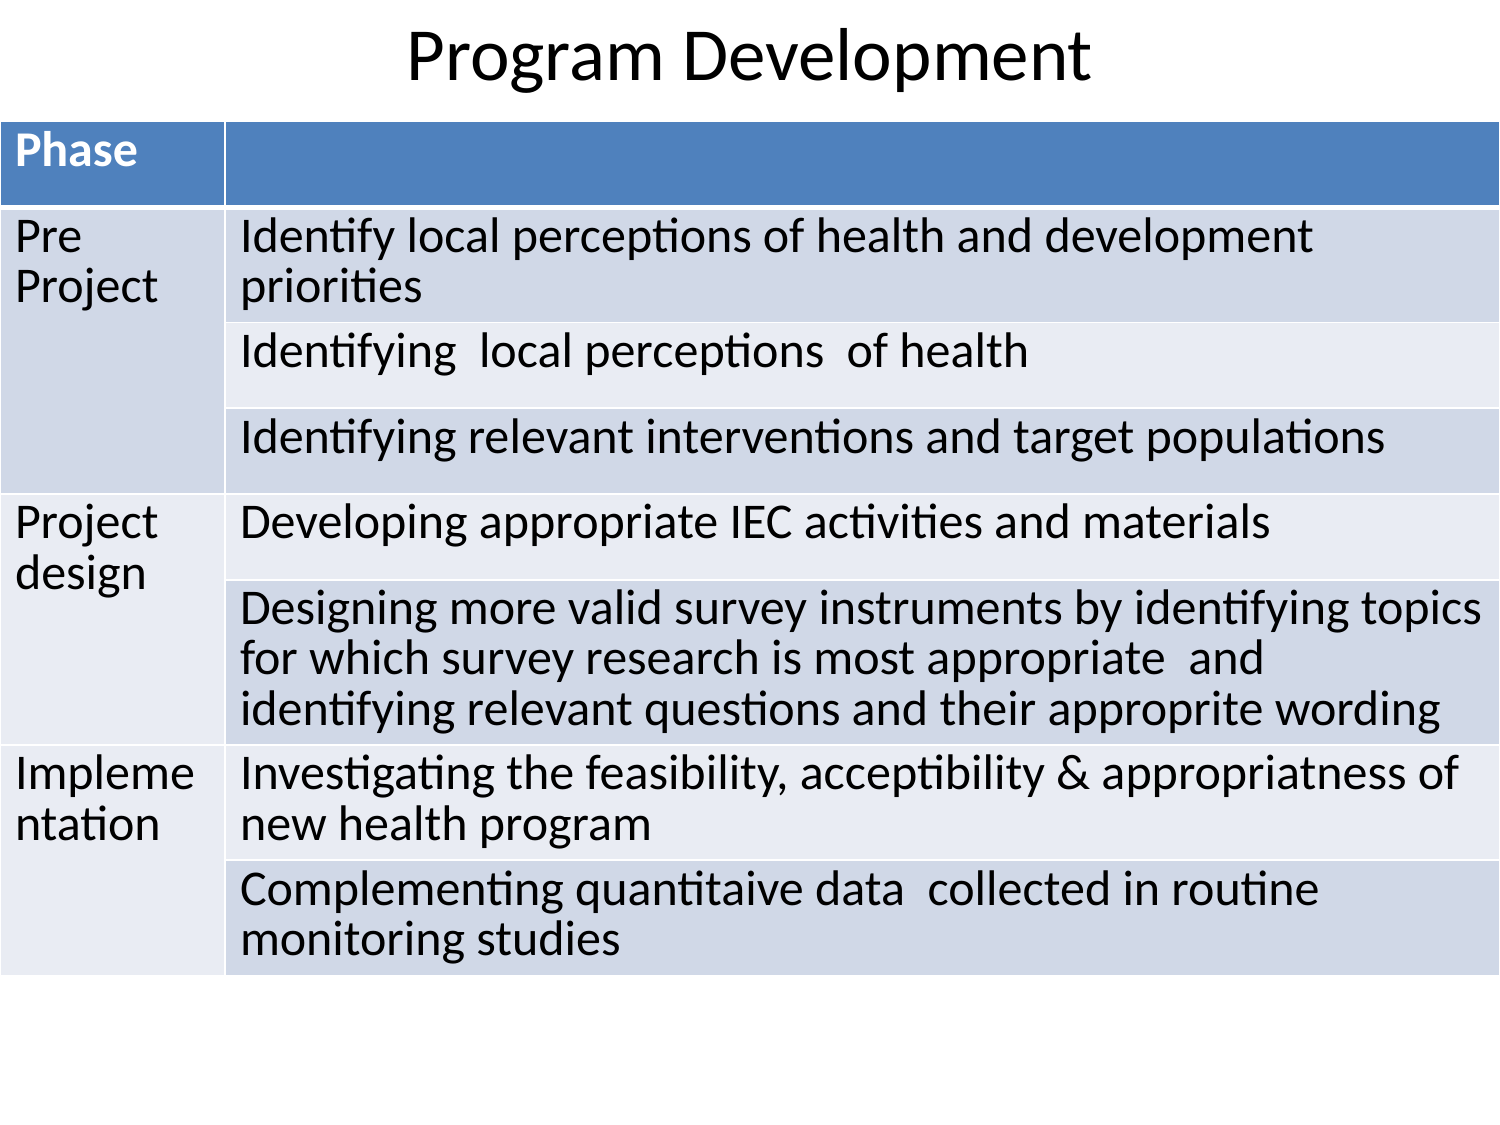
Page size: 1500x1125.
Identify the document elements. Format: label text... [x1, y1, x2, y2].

table_cell Identifying local perceptions of health [226, 323, 1499, 407]
table_cell Designing more valid survey instruments by identifying topics for which survey research is most appropriate and identifying relevant questions and their approprite wording [226, 581, 1499, 744]
table_cell Implementation [1, 746, 224, 975]
table_cell Complementing quantitaive data collected in routine monitoring studies [226, 861, 1499, 975]
table_cell Identify local perceptions of health and development priorities [226, 210, 1499, 322]
table_cell Project design [1, 495, 224, 744]
table_cell Pre Project [1, 210, 224, 493]
title Program Development [75, 0, 1425, 100]
table_header Phase [1, 122, 224, 205]
table_cell Identifying relevant interventions and target populations [226, 409, 1499, 493]
table_cell Investigating the feasibility, acceptibility & appropriatness of new health program [226, 746, 1499, 859]
table_header [226, 122, 1499, 205]
table_cell Developing appropriate IEC activities and materials [226, 495, 1499, 579]
